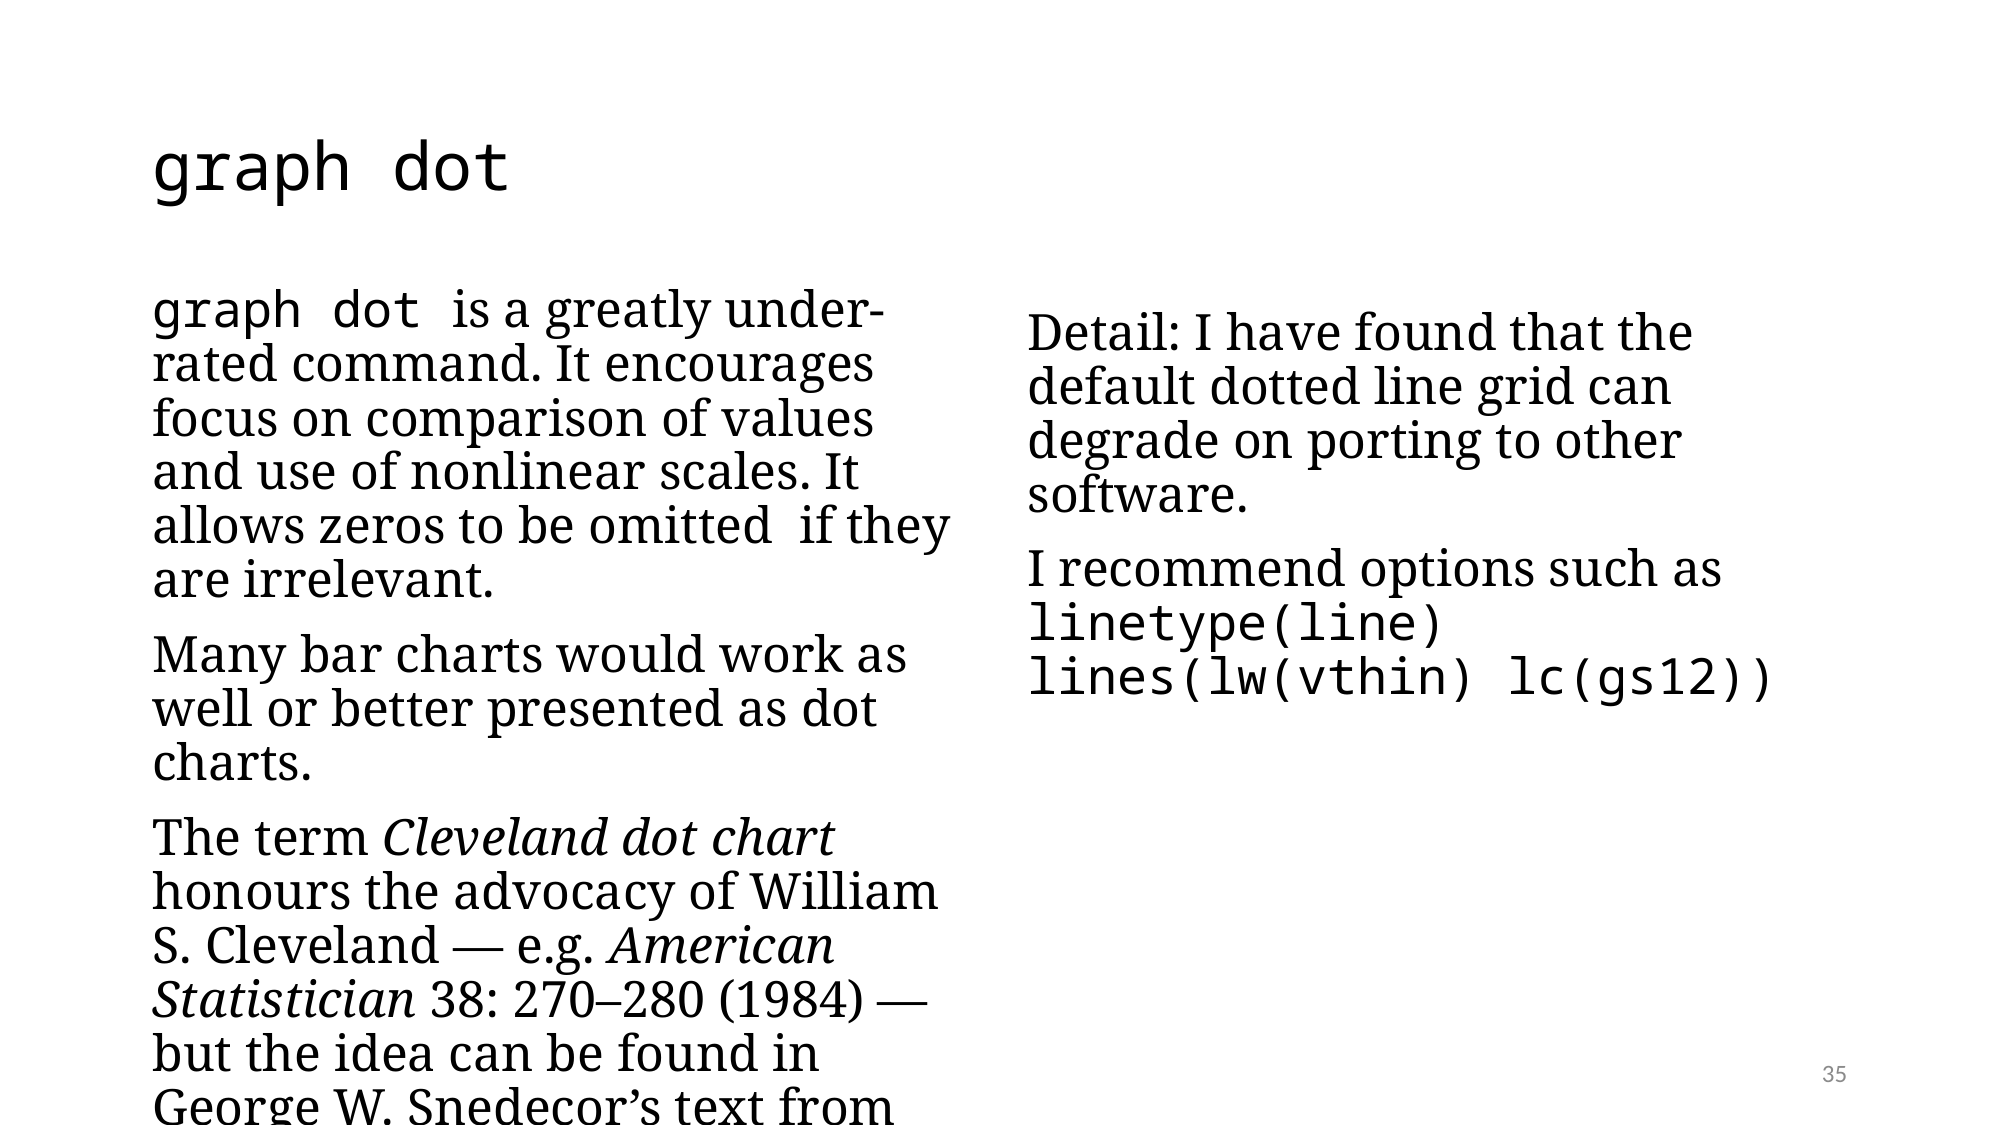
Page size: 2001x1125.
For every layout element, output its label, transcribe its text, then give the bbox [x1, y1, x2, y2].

slide_number 35 [1412, 1042, 1863, 1103]
title graph dot [137, 59, 1863, 278]
list graph dot is a greatly under-rated command. It encourages focus on comparison of values and use of nonlinear scales. It allows zeros to be omitted if they are irrelevant. Many bar charts would work as well or better presented as dot charts. The term Cleveland dot chart honours the advocacy of William S. Cleveland — e.g. American Statistician 38: 270–280 (1984) — but the idea can be found in George W. Snedecor’s text from 1937. [137, 277, 988, 1014]
list Detail: I have found that the default dotted line grid can degrade on porting to other software. I recommend options such as linetype(line) lines(lw(vthin) lc(gs12)) [1012, 299, 1863, 1014]
